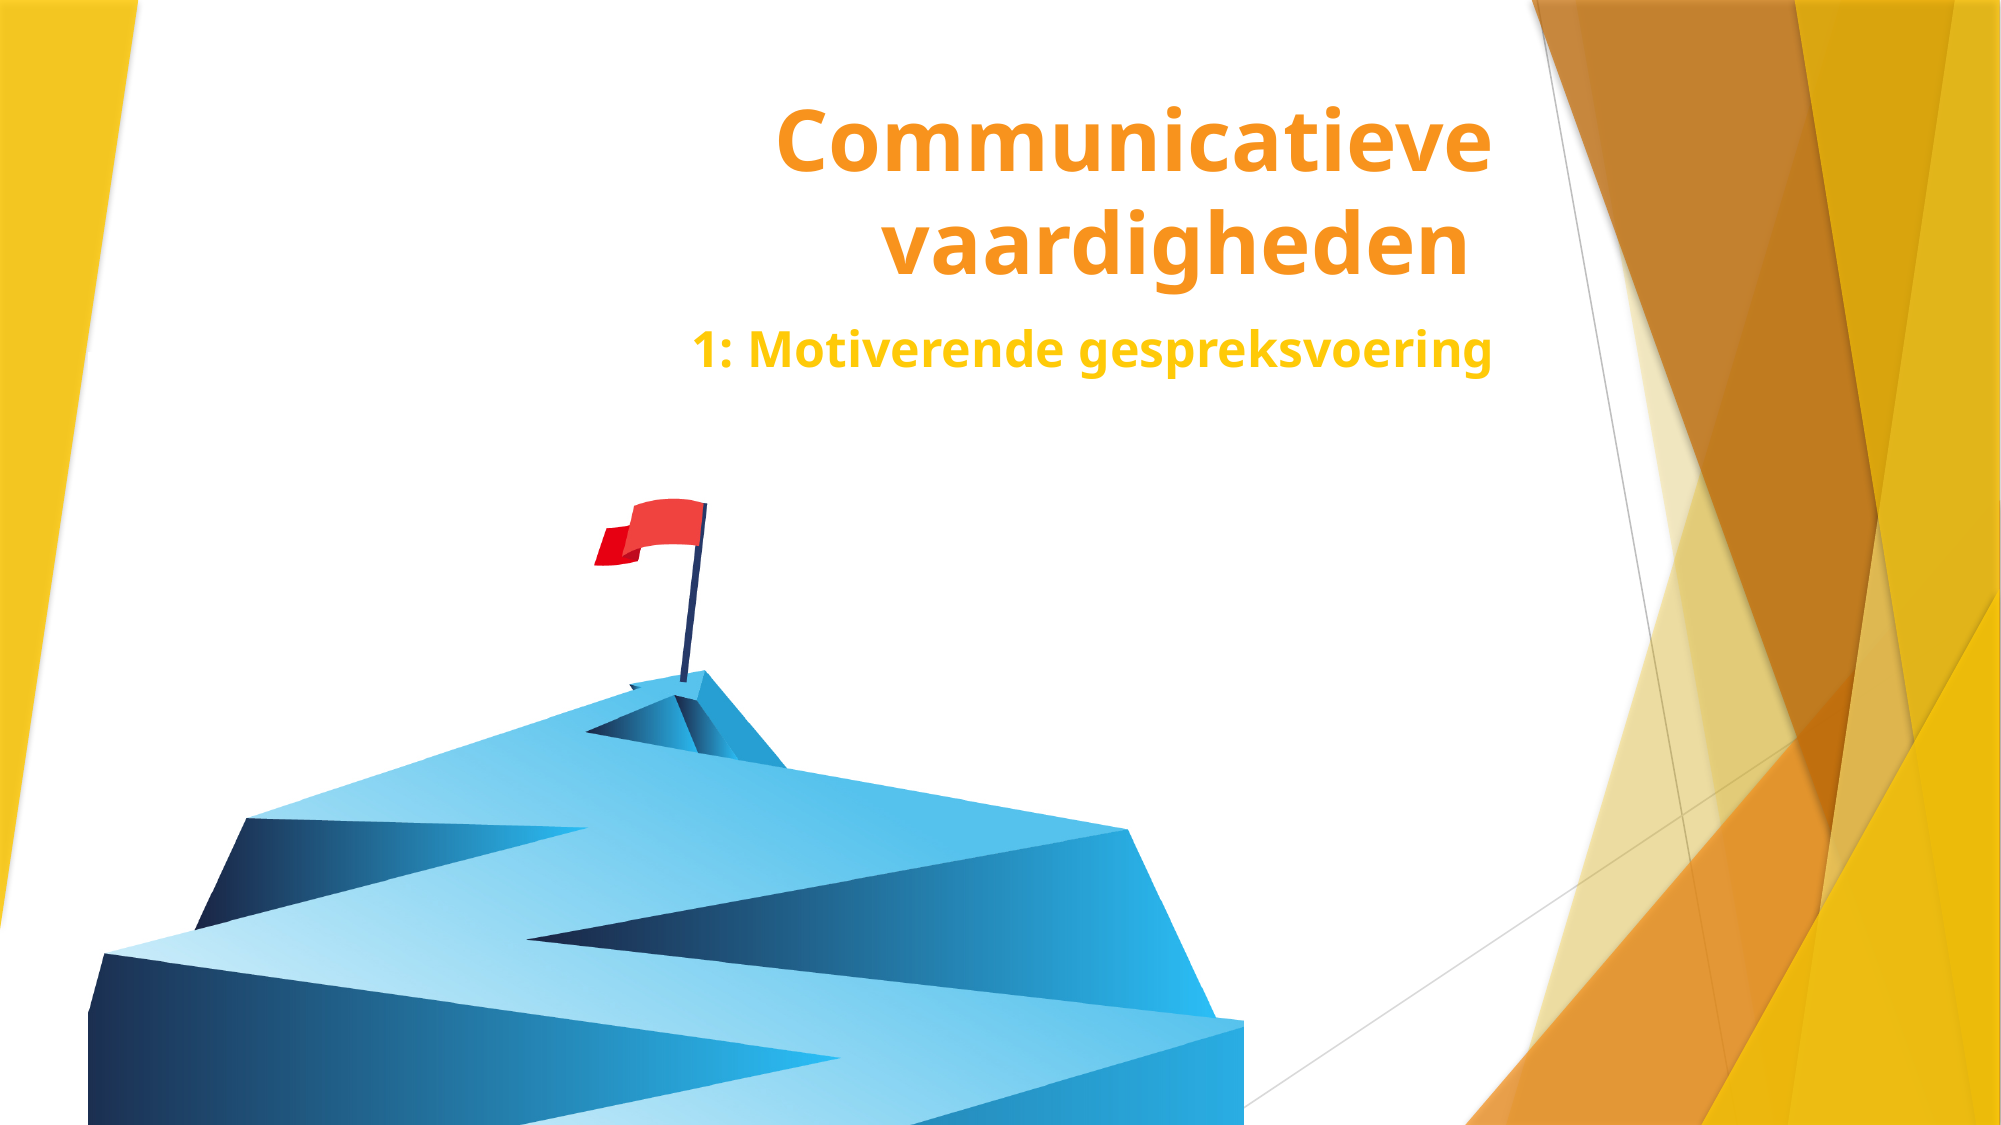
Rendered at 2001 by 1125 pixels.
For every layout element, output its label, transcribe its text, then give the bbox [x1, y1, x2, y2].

title Communicatieve vaardigheden [235, 28, 1510, 299]
subtitle 1: Motiverende gespreksvoering [235, 310, 1510, 491]
picture [88, 352, 1245, 1125]
